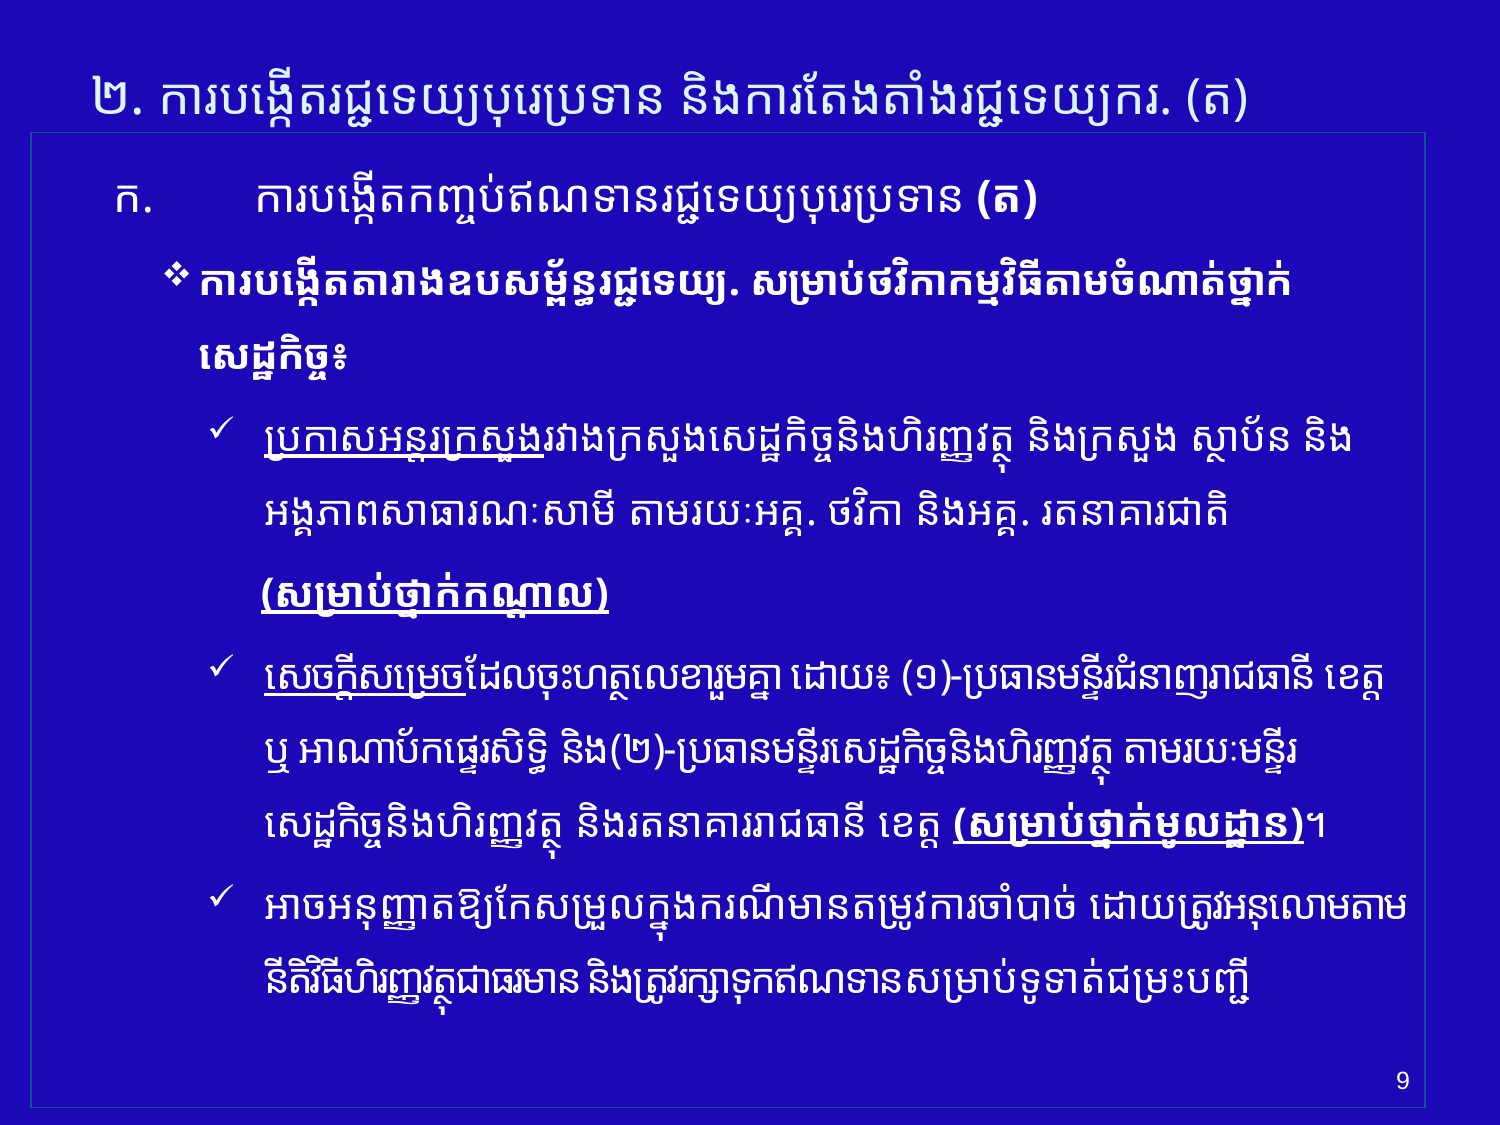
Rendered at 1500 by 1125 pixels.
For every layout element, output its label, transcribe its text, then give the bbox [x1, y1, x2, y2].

slide_number 9 [1299, 1042, 1425, 1103]
list ក. ការបង្កើតកញ្ចប់ឥណទាន​​រជ្ជទេយ្យបុរេប្រទាន​​ (ត) ​ការបង្កើតតារាងឧបសម្ព័ន្ធរជ្ជទេយ្យ​. ​សម្រាប់ថវិកាកម្មវិធីតាមចំណាត់ថ្នាក់សេដ្ឋកិច្ច​៖ ​ប្រកាសអន្តរក្រសួង​​រវាងក្រសួងសេដ្ឋកិច្ចនិងហិរញ្ញវត្ថុ និងក្រសួង ស្ថាប័ន និងអង្គភាពសាធារណៈសាមី តាមរយៈអគ្គ. ថវិកា និងអគ្គ. ​រតនាគារជាតិ (សម្រាប់ថ្នាក់កណ្តាល) ​សេចក្តីសម្រេចដែលចុះហត្ថលេខារួមគ្នា ដោយ៖ (១)-​ប្រធានមន្ទីរជំនាញរាជធានី ខេត្ត​ ឬ អាណាប័ក​​ផ្ទេរសិទ្ធិ និង​(២)-ប្រធានមន្ទីរ​សេដ្ឋកិច្ចនិងហិរញ្ញវត្ថុ​ តាមរយៈមន្ទីរសេដ្ឋកិច្ច​និងហិរញ្ញវត្ថុ​ និង​​រតនាគាររាជធានី ខេត្ត (សម្រាប់ថ្នាក់មូលដ្ឋាន​​)។ អាច​អនុញ្ញាតឱ្យកែសម្រួលក្នុងករណីមានតម្រូវការ​ចាំបាច់​ ដោយ​ត្រូវ​អនុលោមតាមនីតិវិធីហិរញ្ញវត្ថុជាធរមាន​ និង​ត្រូវរក្សាទុកឥណទាន​​សម្រាប់​ទូទាត់​​ជម្រះបញ្ជី [30, 132, 1426, 1108]
title ២. ការបង្កើត​រជ្ជទេយ្យ​បុរេប្រទាន​ និង​ការ​តែងតាំងរជ្ជទេយ្យករ. (ត) [74, 24, 1463, 133]
